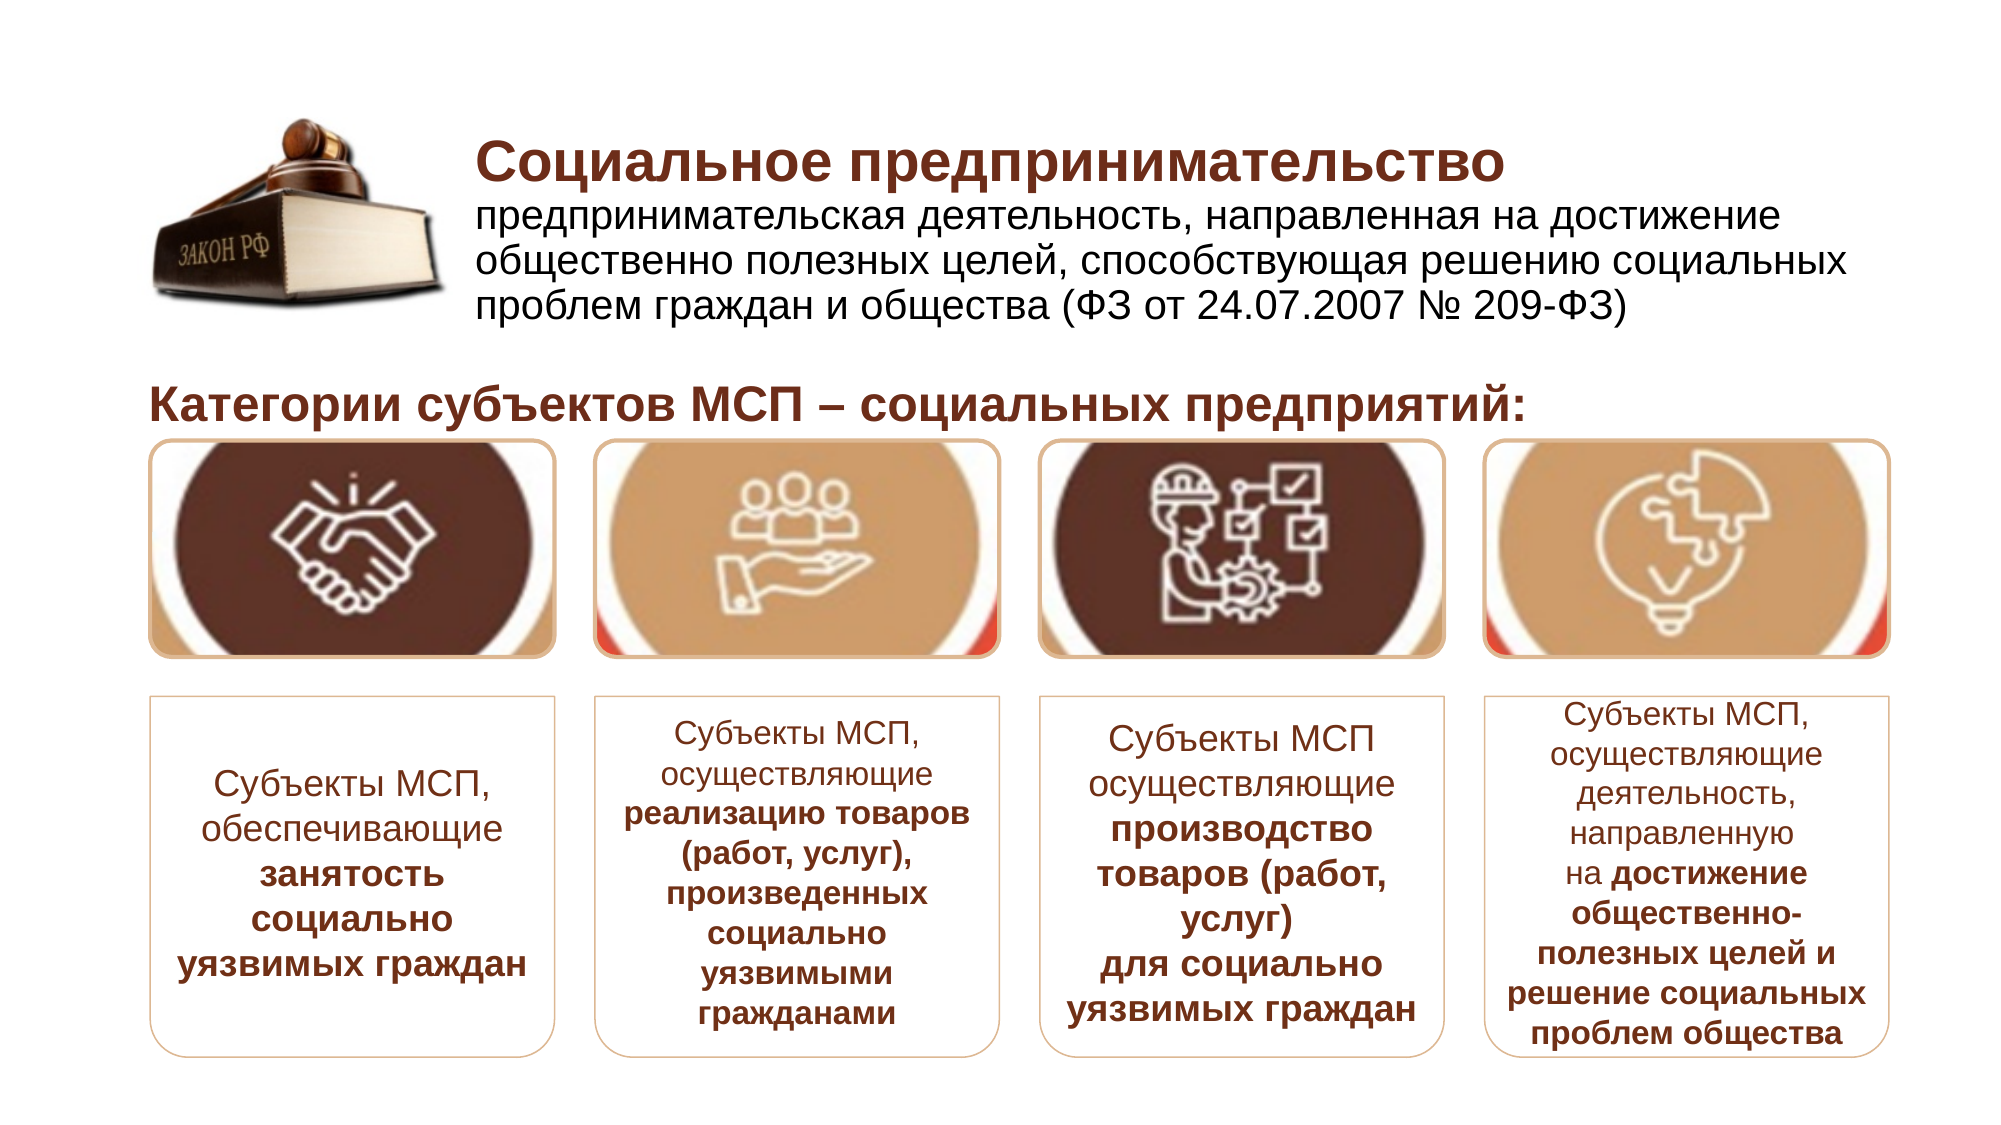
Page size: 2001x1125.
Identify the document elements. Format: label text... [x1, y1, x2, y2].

title Социальное предпринимательство предпринимательская деятельность, направленная на достижение общественно полезных целей, способствующая решению социальных проблем граждан и общества (ФЗ от 24.07.2007 № 209-ФЗ) [467, 103, 1910, 337]
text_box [93, 400, 1946, 1058]
text_box Категории субъектов МСП – социальных предприятий: [137, 359, 1791, 400]
picture [137, 116, 453, 323]
